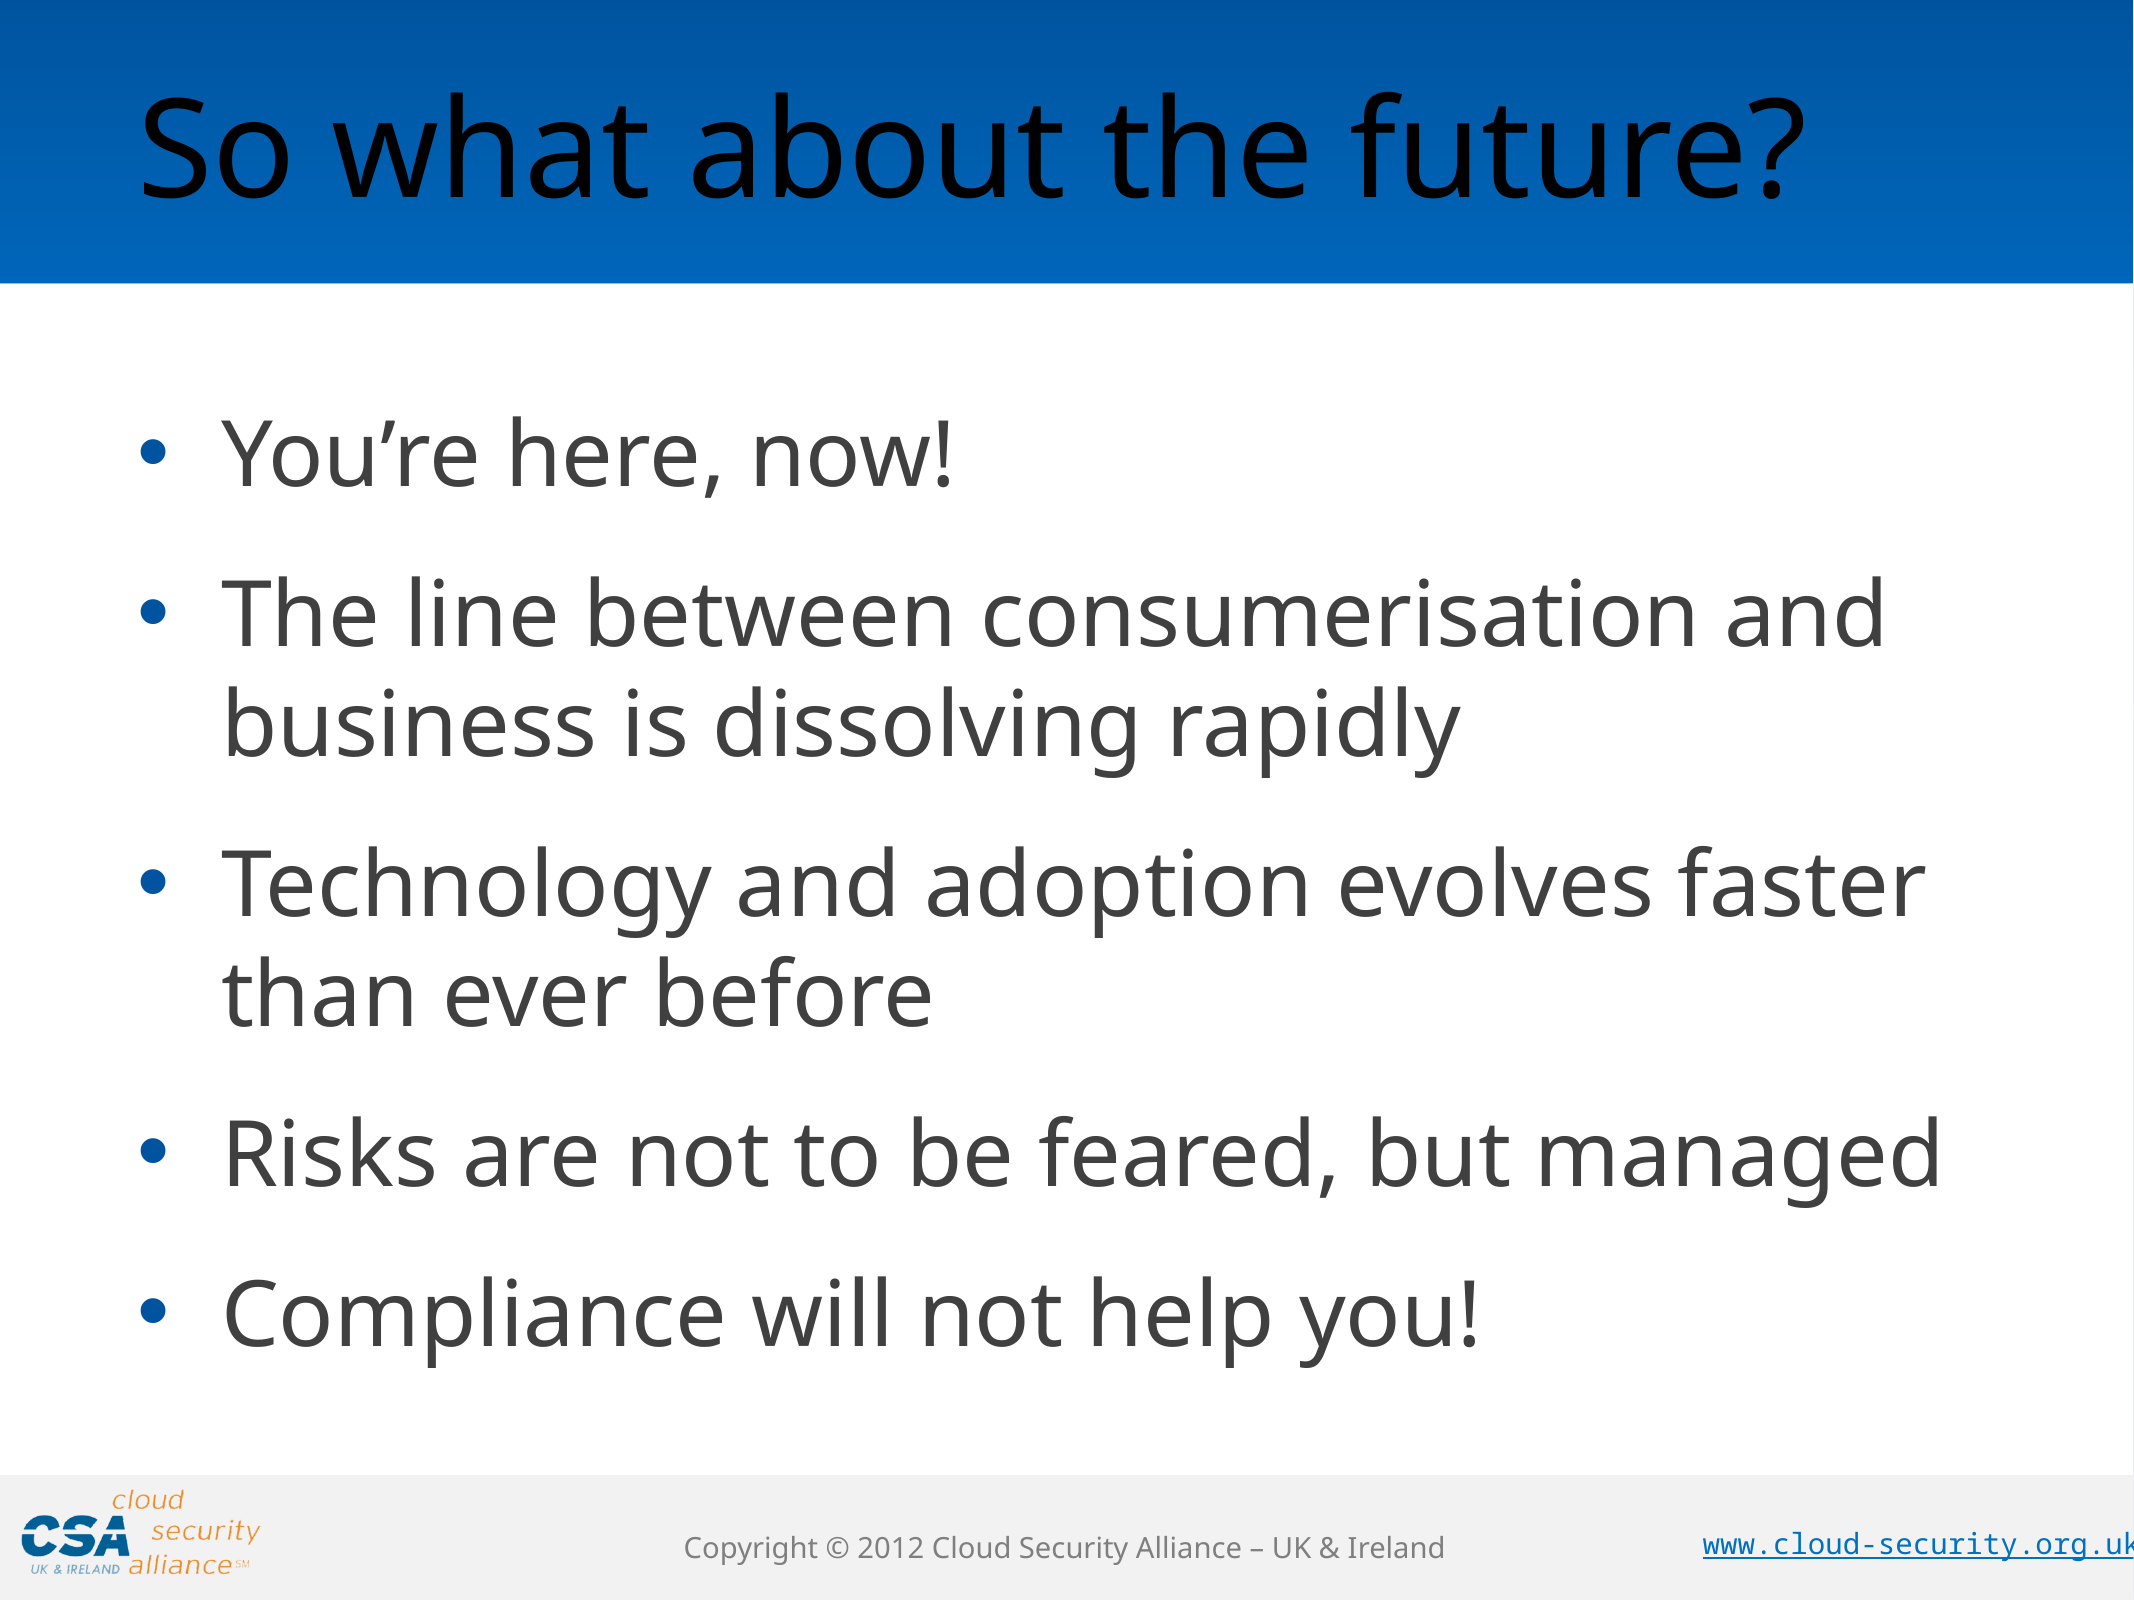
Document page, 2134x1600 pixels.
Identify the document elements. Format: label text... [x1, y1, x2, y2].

list You’re here, now! The line between consumerisation and business is dissolving rapidly Technology and adoption evolves faster than ever before Risks are not to be feared, but managed Compliance will not help you! [129, 322, 2005, 1438]
title So what about the future? [128, 41, 2005, 245]
picture [0, 1476, 279, 1600]
